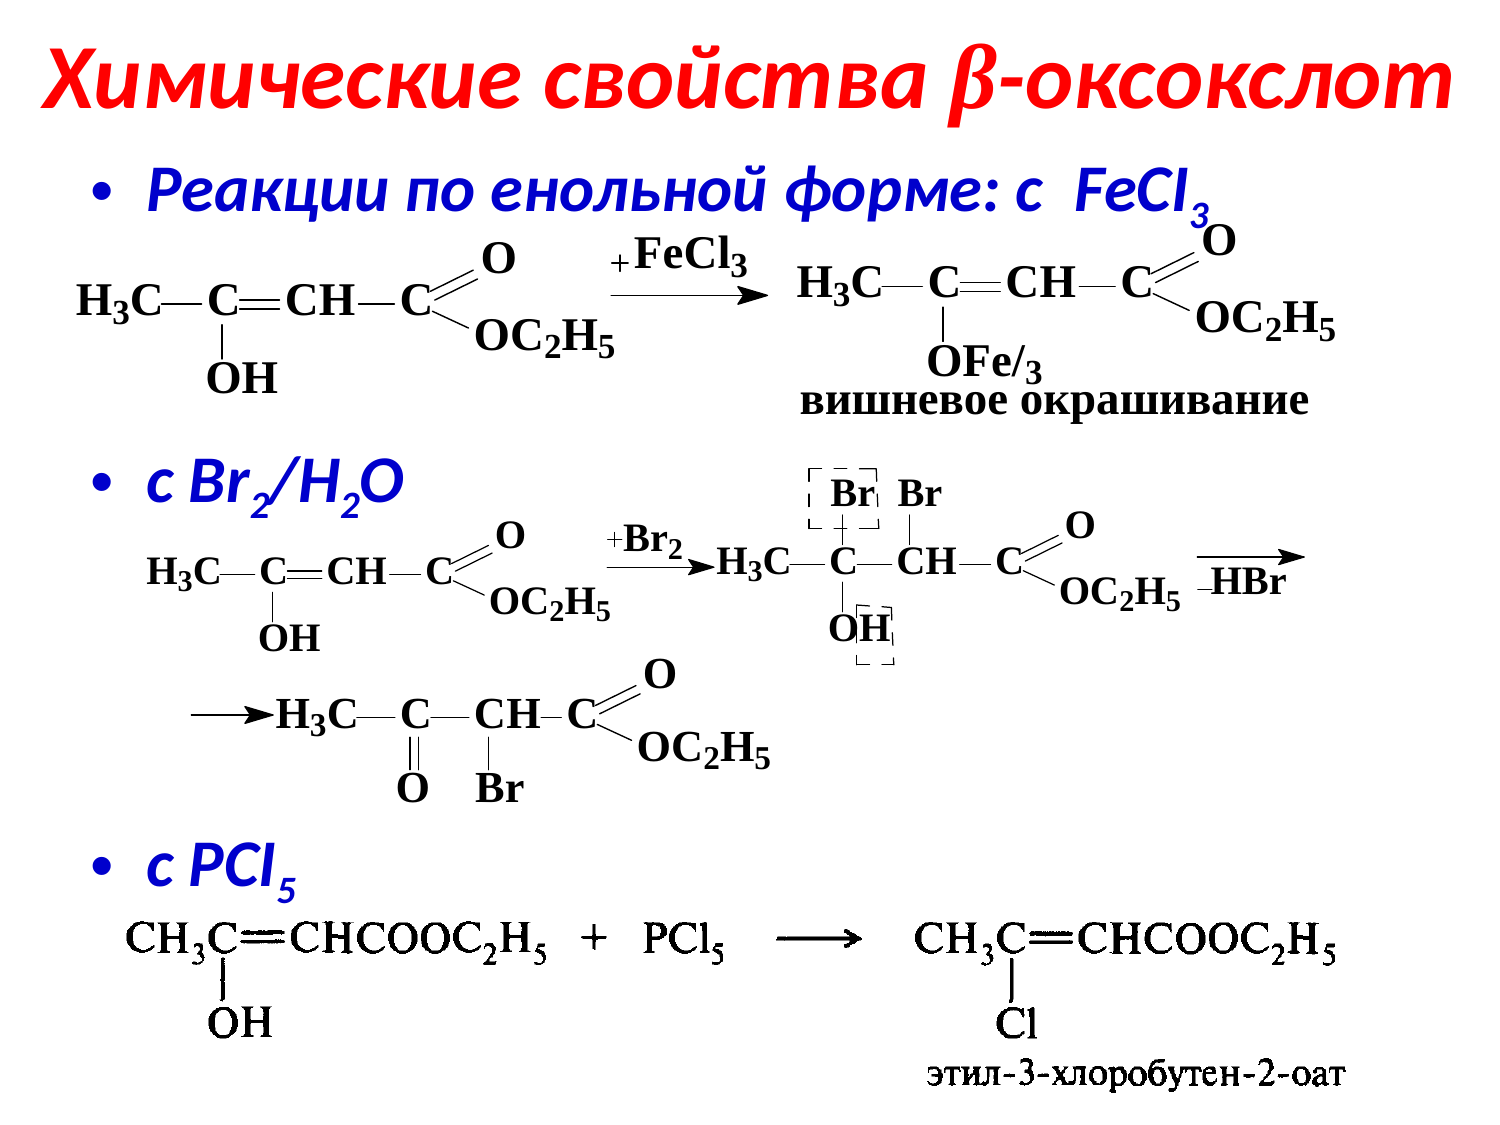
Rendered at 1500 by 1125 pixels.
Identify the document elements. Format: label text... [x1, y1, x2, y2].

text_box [74, 218, 1335, 431]
list Реакции по енольной форме: с FeCI3 с Br2/H2O c РСI5 [74, 136, 1426, 1083]
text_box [145, 468, 1311, 669]
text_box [182, 653, 770, 819]
title Химические свойства β-оксокслот [0, 18, 1500, 126]
picture [112, 905, 1352, 1097]
